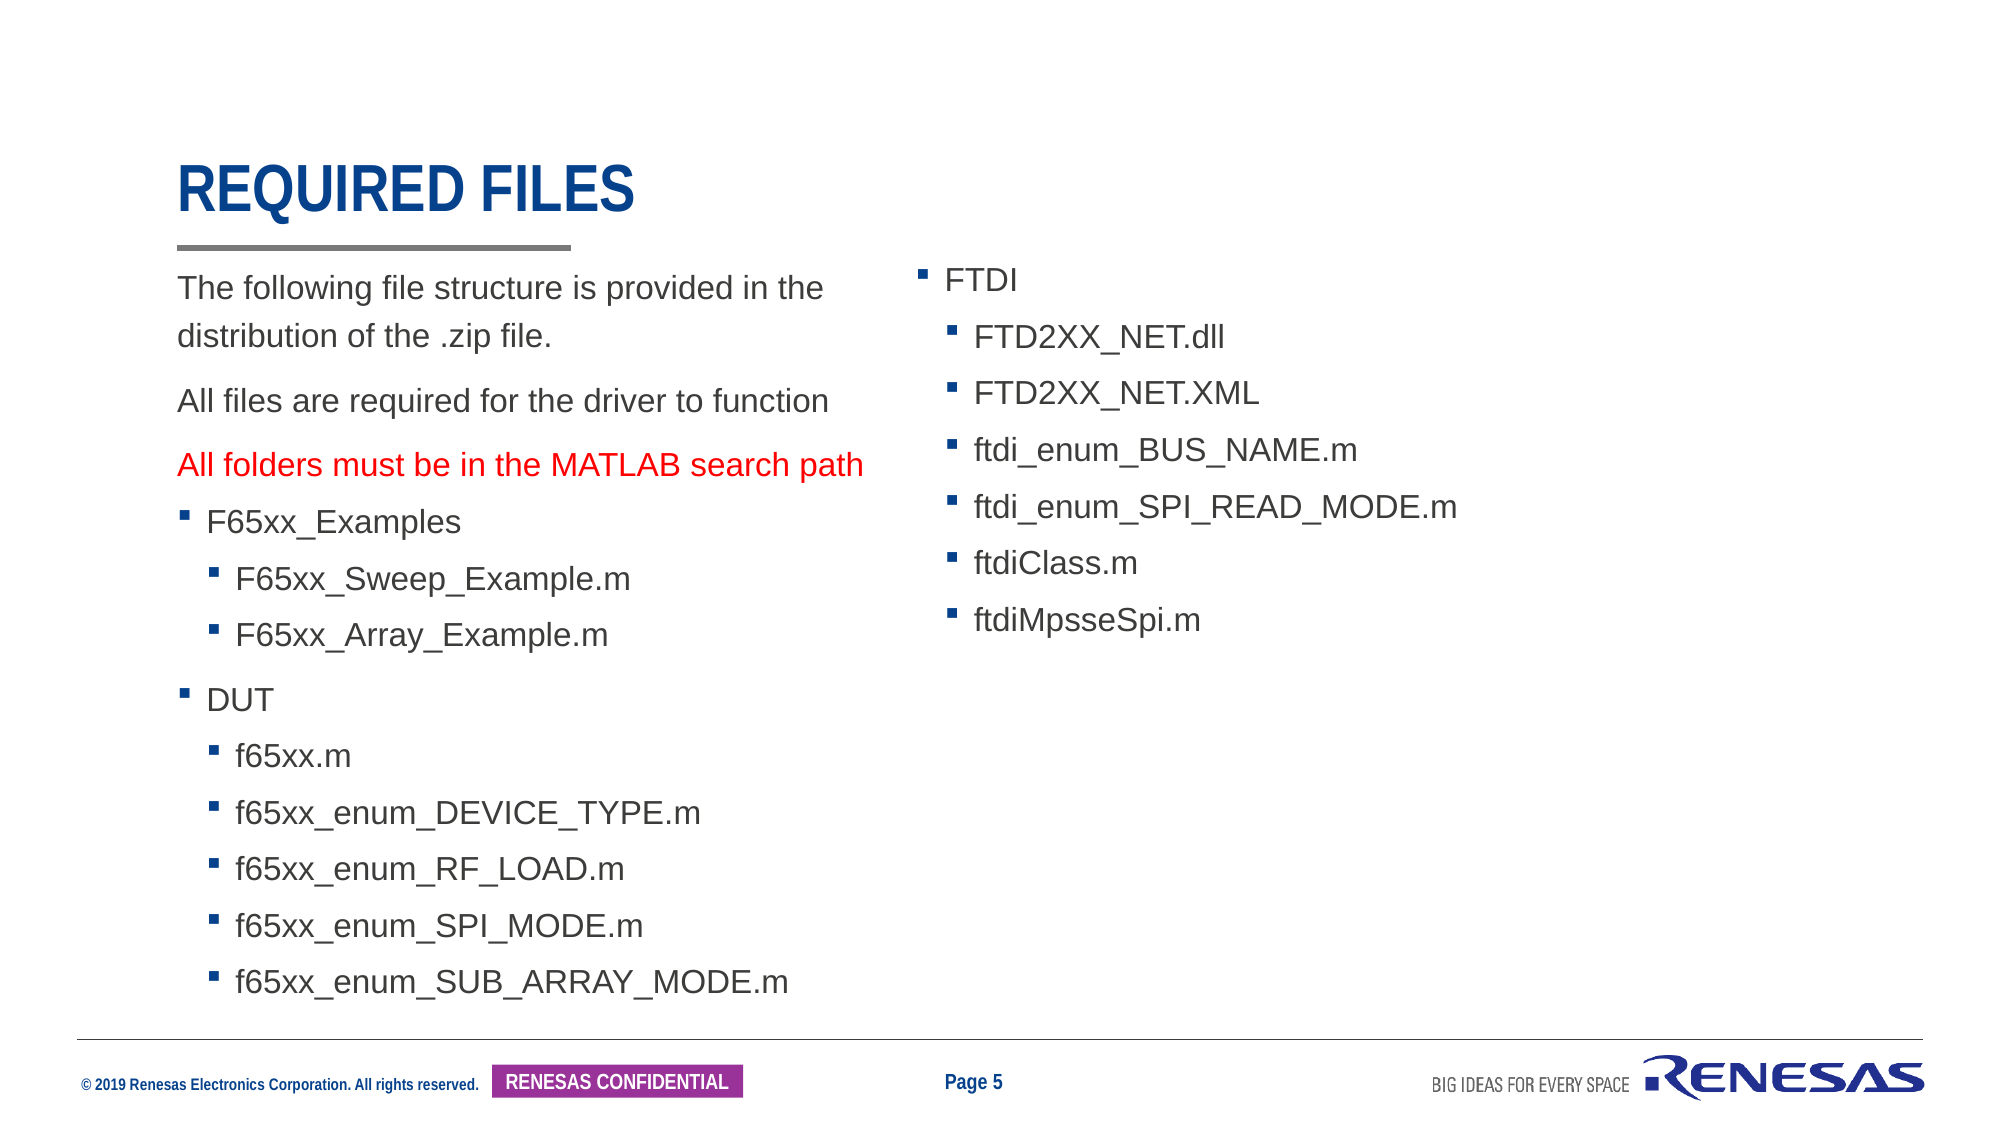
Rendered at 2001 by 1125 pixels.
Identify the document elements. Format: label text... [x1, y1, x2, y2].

list The following file structure is provided in the distribution of the .zip file. All files are required for the driver to function All folders must be in the MATLAB search path F65xx_Examples F65xx_Sweep_Example.m F65xx_Array_Example.m DUT f65xx.m f65xx_enum_DEVICE_TYPE.m f65xx_enum_RF_LOAD.m f65xx_enum_SPI_MODE.m f65xx_enum_SUB_ARRAY_MODE.m FTDI FTD2XX_NET.dll FTD2XX_NET.XML ftdi_enum_BUS_NAME.m ftdi_enum_SPI_READ_MODE.m ftdiClass.m ftdiMpsseSpi.m [177, 258, 1654, 1033]
picture [1425, 1049, 1933, 1106]
title Required Files [177, 151, 1654, 227]
slide_number Page 5 [944, 1067, 1056, 1095]
